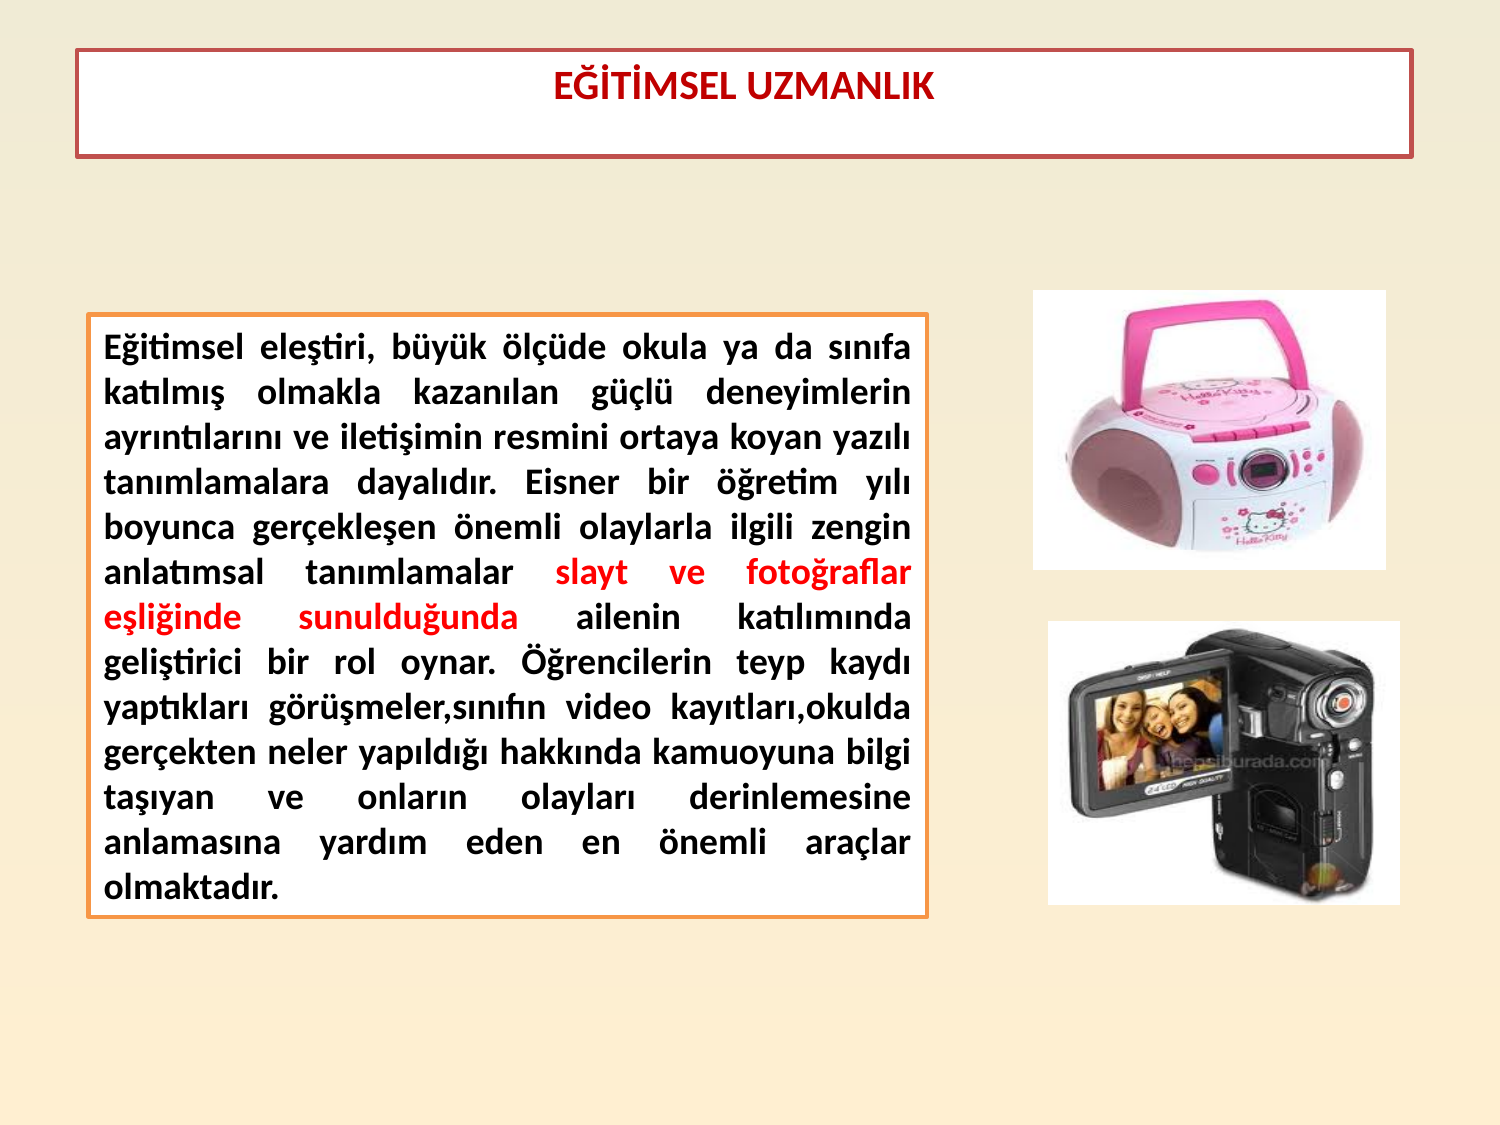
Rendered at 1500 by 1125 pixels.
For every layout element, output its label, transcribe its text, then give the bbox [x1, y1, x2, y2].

picture [1047, 621, 1400, 906]
text_box Eğitimsel eleştiri, büyük ölçüde okula ya da sınıfa katılmış olmakla kazanılan güçlü deneyimlerin ayrıntılarını ve iletişimin resmini ortaya koyan yazılı tanımlamalara dayalıdır. Eisner bir öğretim yılı boyunca gerçekleşen önemli olaylarla ilgili zengin anlatımsal tanımlamalar slayt ve fotoğraflar eşliğinde sunulduğunda ailenin katılımında geliştirici bir rol oynar. Öğrencilerin teyp kaydı yaptıkları görüşmeler,sınıfın video kayıtları,okulda gerçekten neler yapıldığı hakkında kamuoyuna bilgi taşıyan ve onların olayları derinlemesine anlamasına yardım eden en önemli araçlar olmaktadır. [86, 312, 929, 919]
picture [1033, 290, 1386, 571]
text_box EĞİTİMSEL UZMANLIK [75, 48, 1414, 159]
